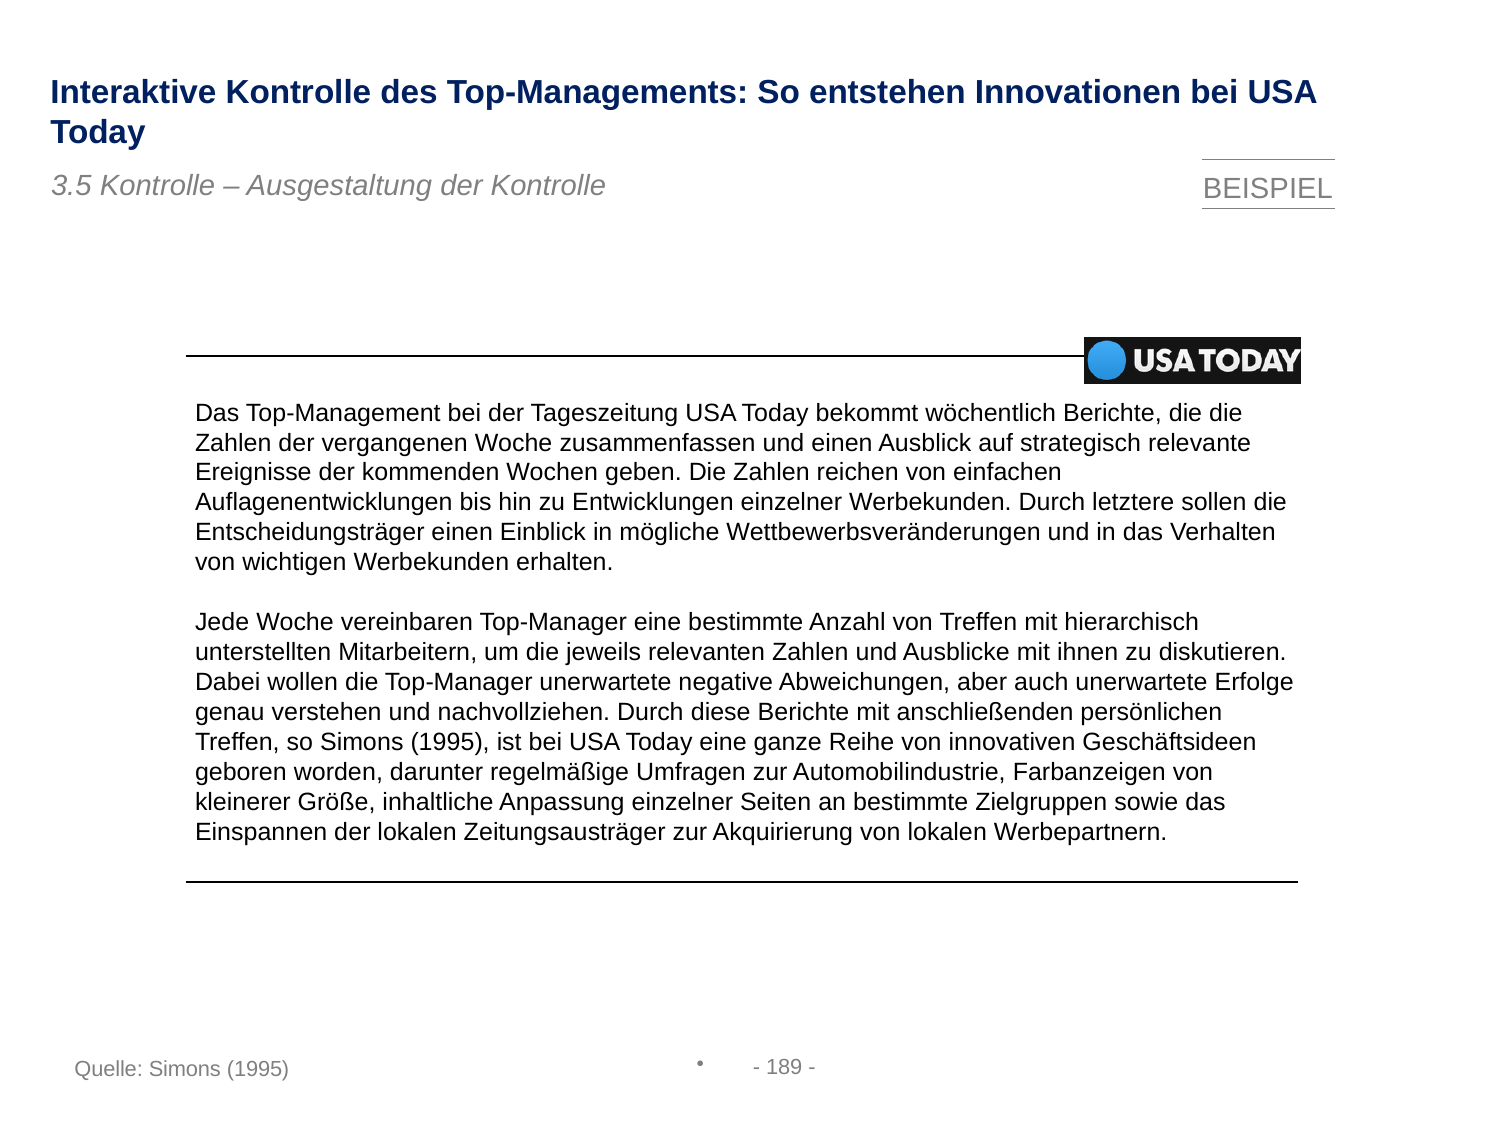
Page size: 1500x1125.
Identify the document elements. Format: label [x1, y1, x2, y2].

slide_number [599, 1045, 913, 1093]
text_box [36, 159, 631, 209]
text_box [59, 1046, 305, 1088]
text_box [180, 388, 1317, 853]
picture [1084, 337, 1301, 384]
text_box [35, 63, 1433, 158]
text_box [1188, 161, 1349, 212]
